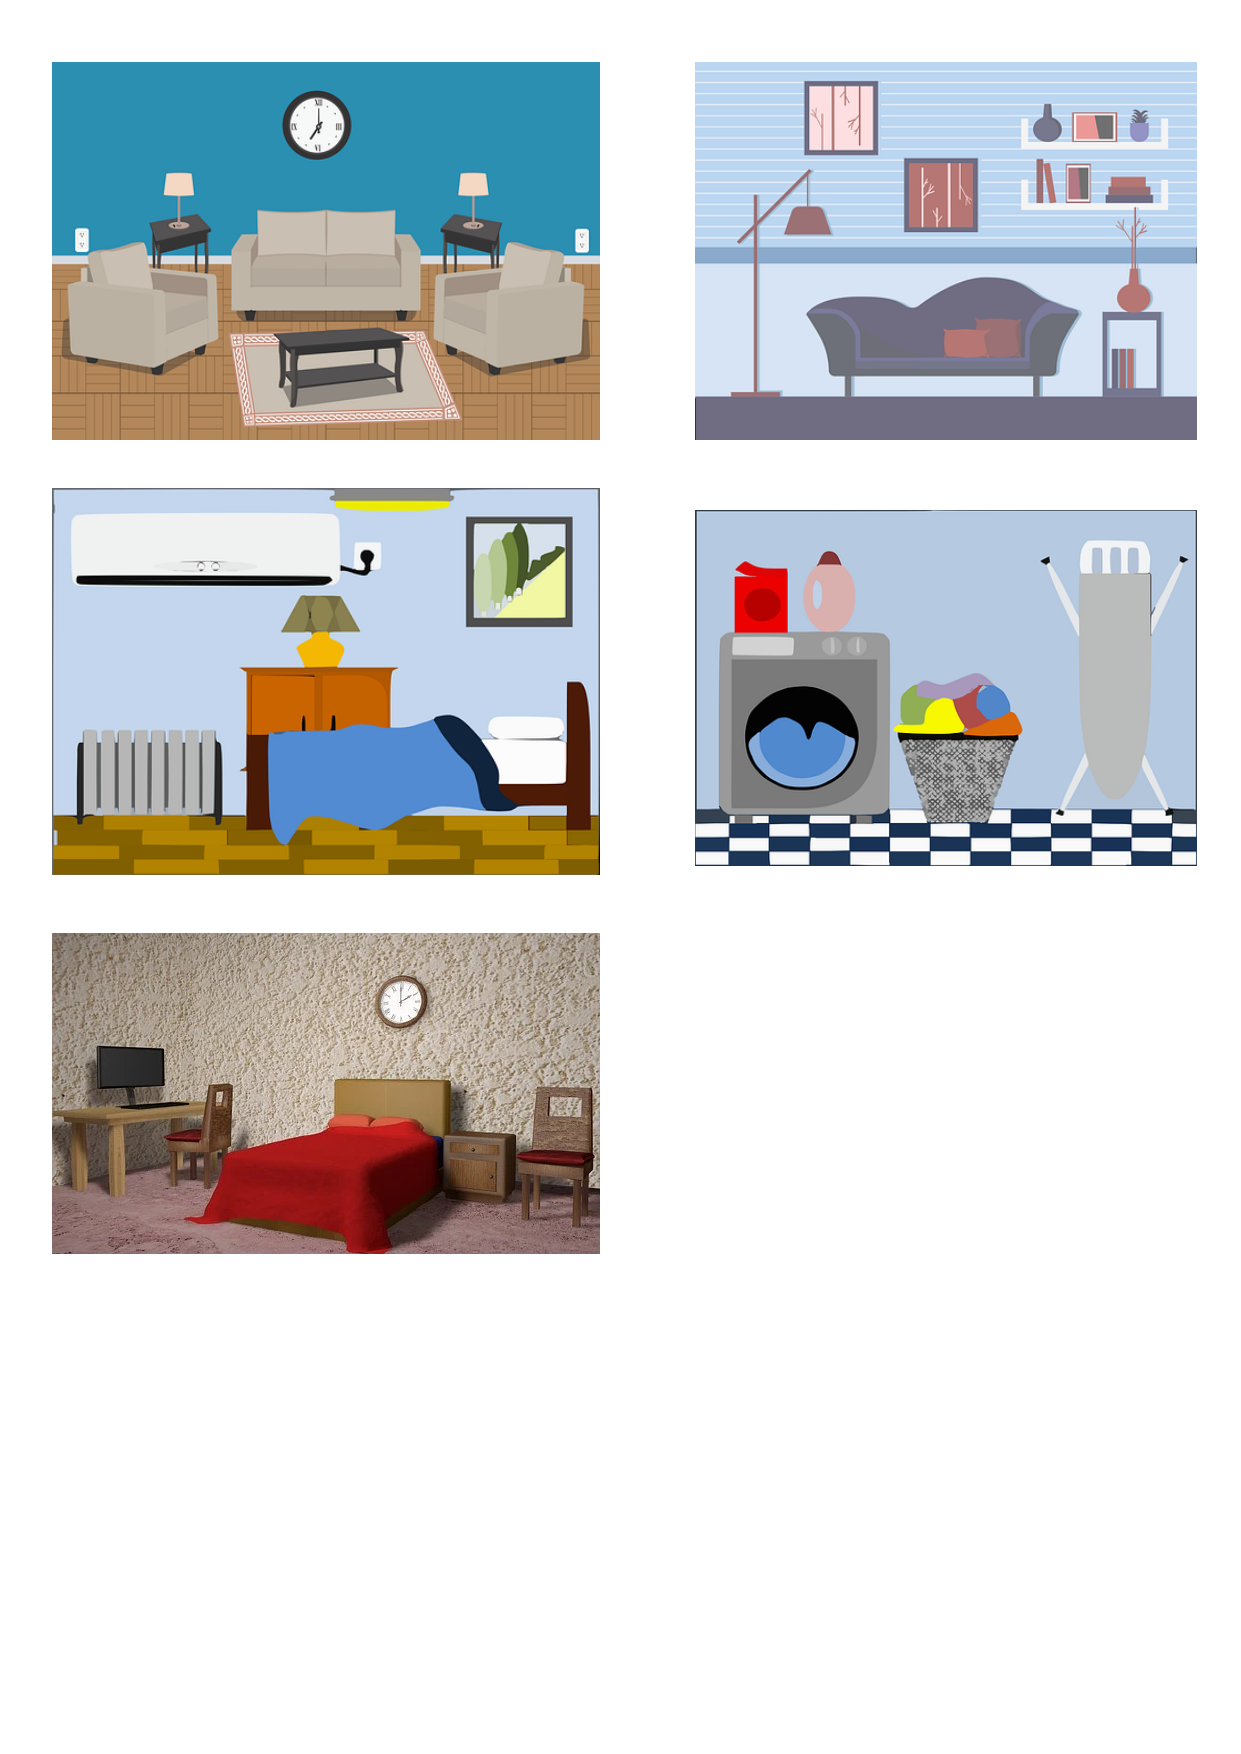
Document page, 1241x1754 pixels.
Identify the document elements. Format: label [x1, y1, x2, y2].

picture [52, 488, 600, 875]
picture [52, 62, 600, 440]
picture [52, 933, 600, 1254]
picture [694, 510, 1197, 866]
picture [694, 62, 1197, 440]
